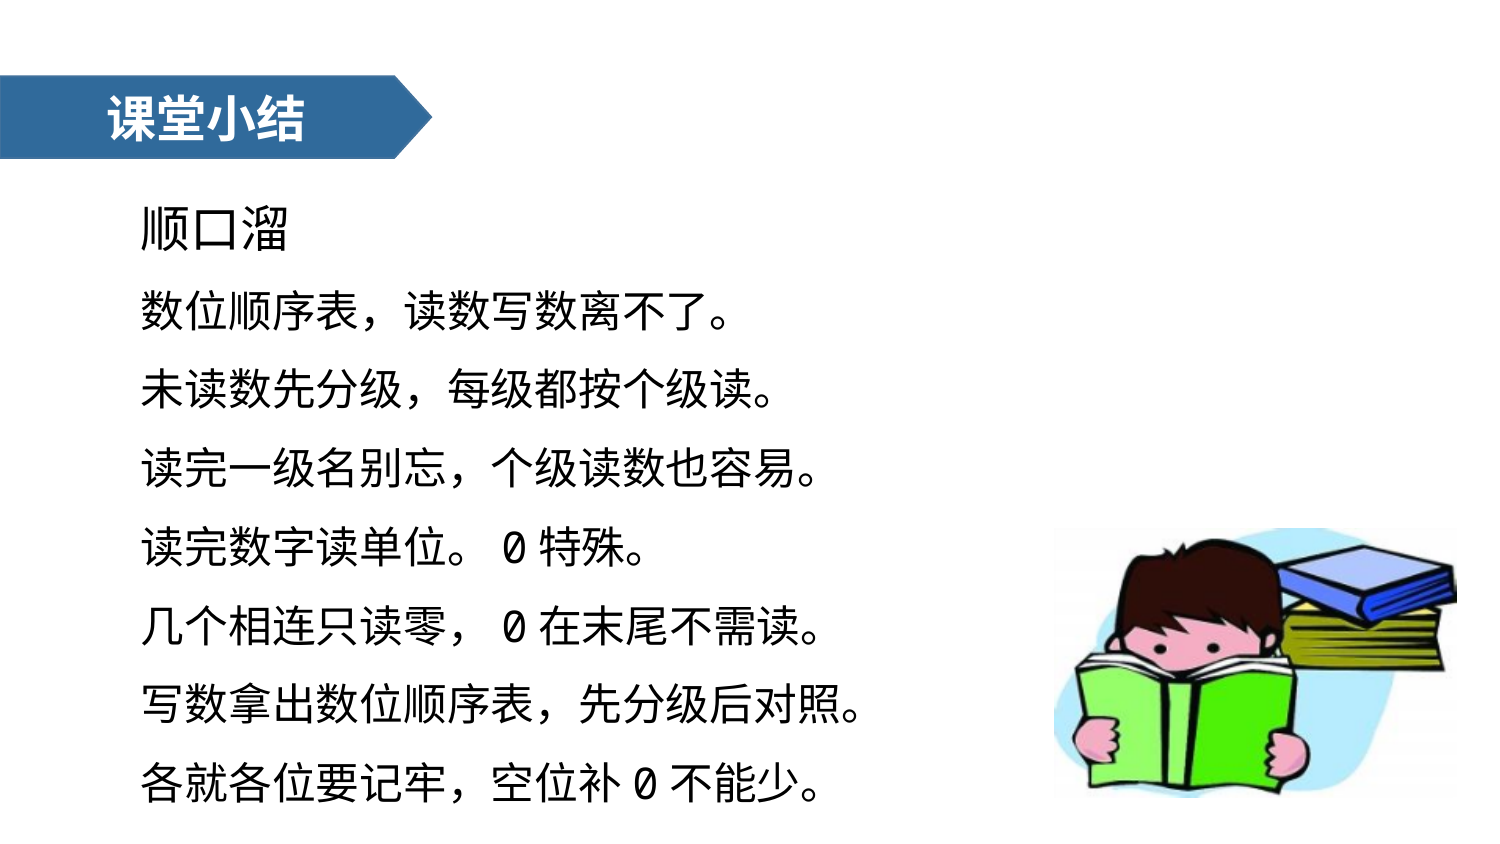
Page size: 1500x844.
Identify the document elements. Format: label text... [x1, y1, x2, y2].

picture [1054, 527, 1457, 798]
text_box 课堂小结 [0, 76, 432, 158]
text_box 顺口溜 数位顺序表，读数写数离不了。 未读数先分级，每级都按个级读。 读完一级名别忘，个级读数也容易。 读完数字读单位。0特殊。 几个相连只读零，0在末尾不需读。 写数拿出数位顺序表，先分级后对照。 各就各位要记牢，空位补0不能少。 [129, 191, 1184, 814]
